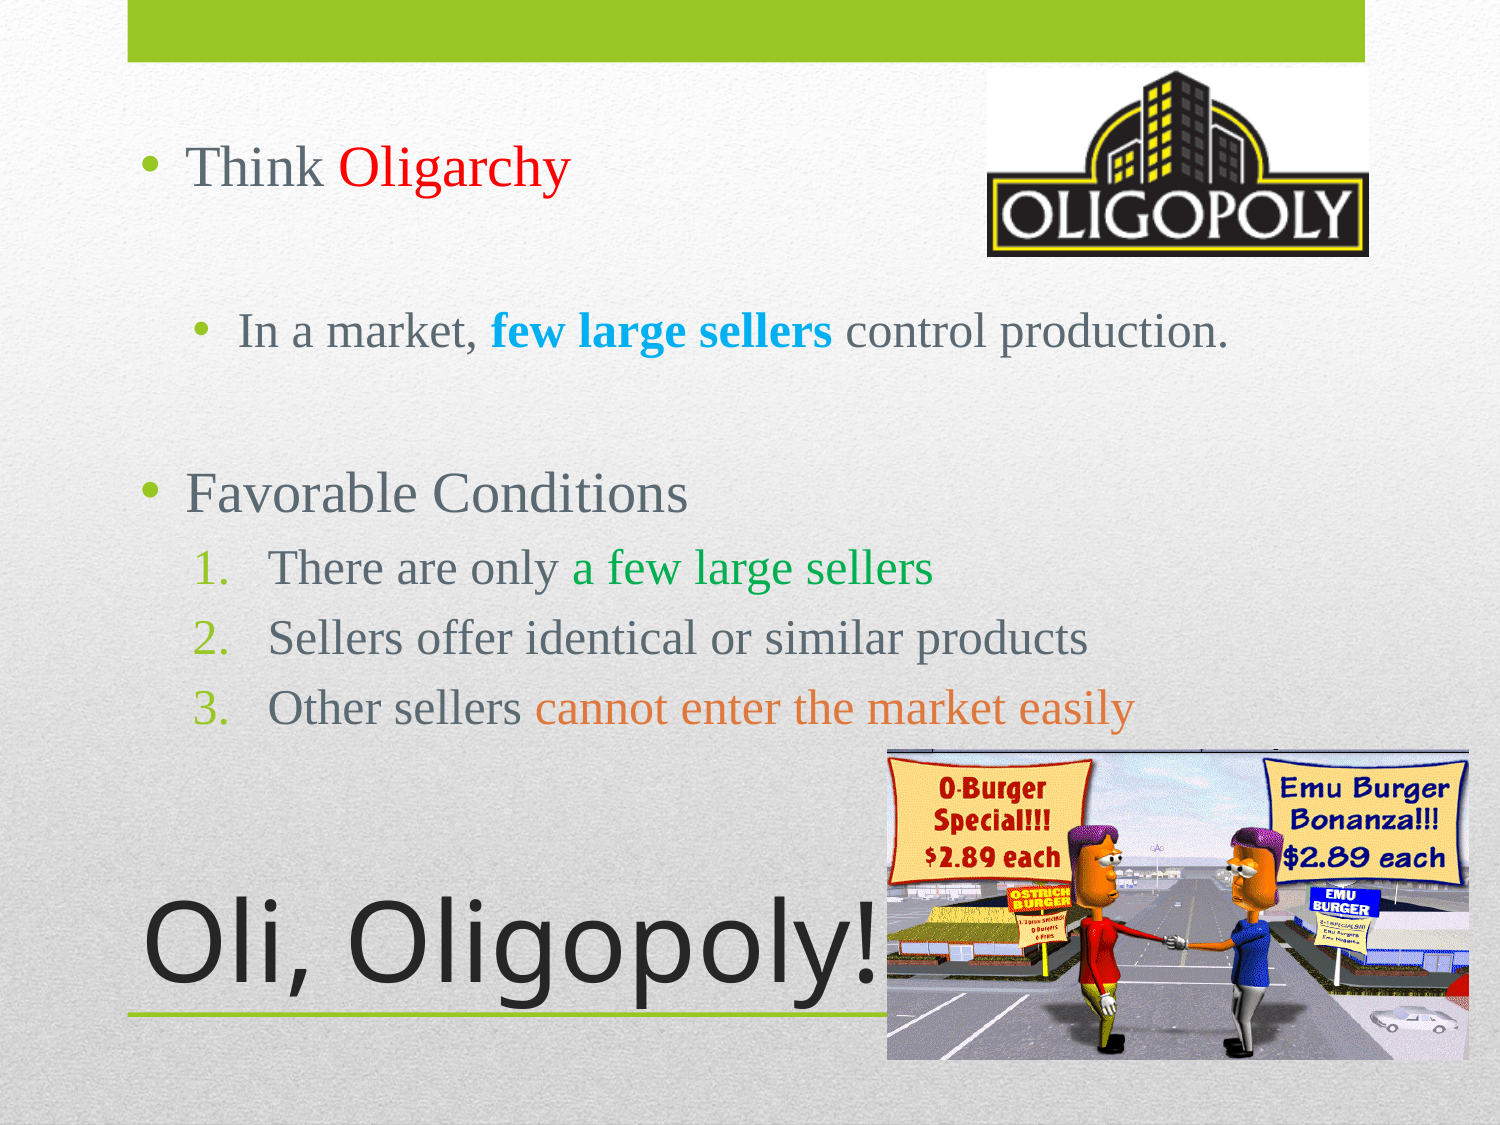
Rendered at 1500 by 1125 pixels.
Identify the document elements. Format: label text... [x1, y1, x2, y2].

list Think Oligarchy In a market, few large sellers control production. Favorable Conditions There are only a few large sellers Sellers offer identical or similar products Other sellers cannot enter the market easily [125, 112, 1363, 750]
picture [986, 68, 1370, 258]
picture [887, 749, 1470, 1061]
title Oli, Oligopoly! [125, 750, 887, 1013]
